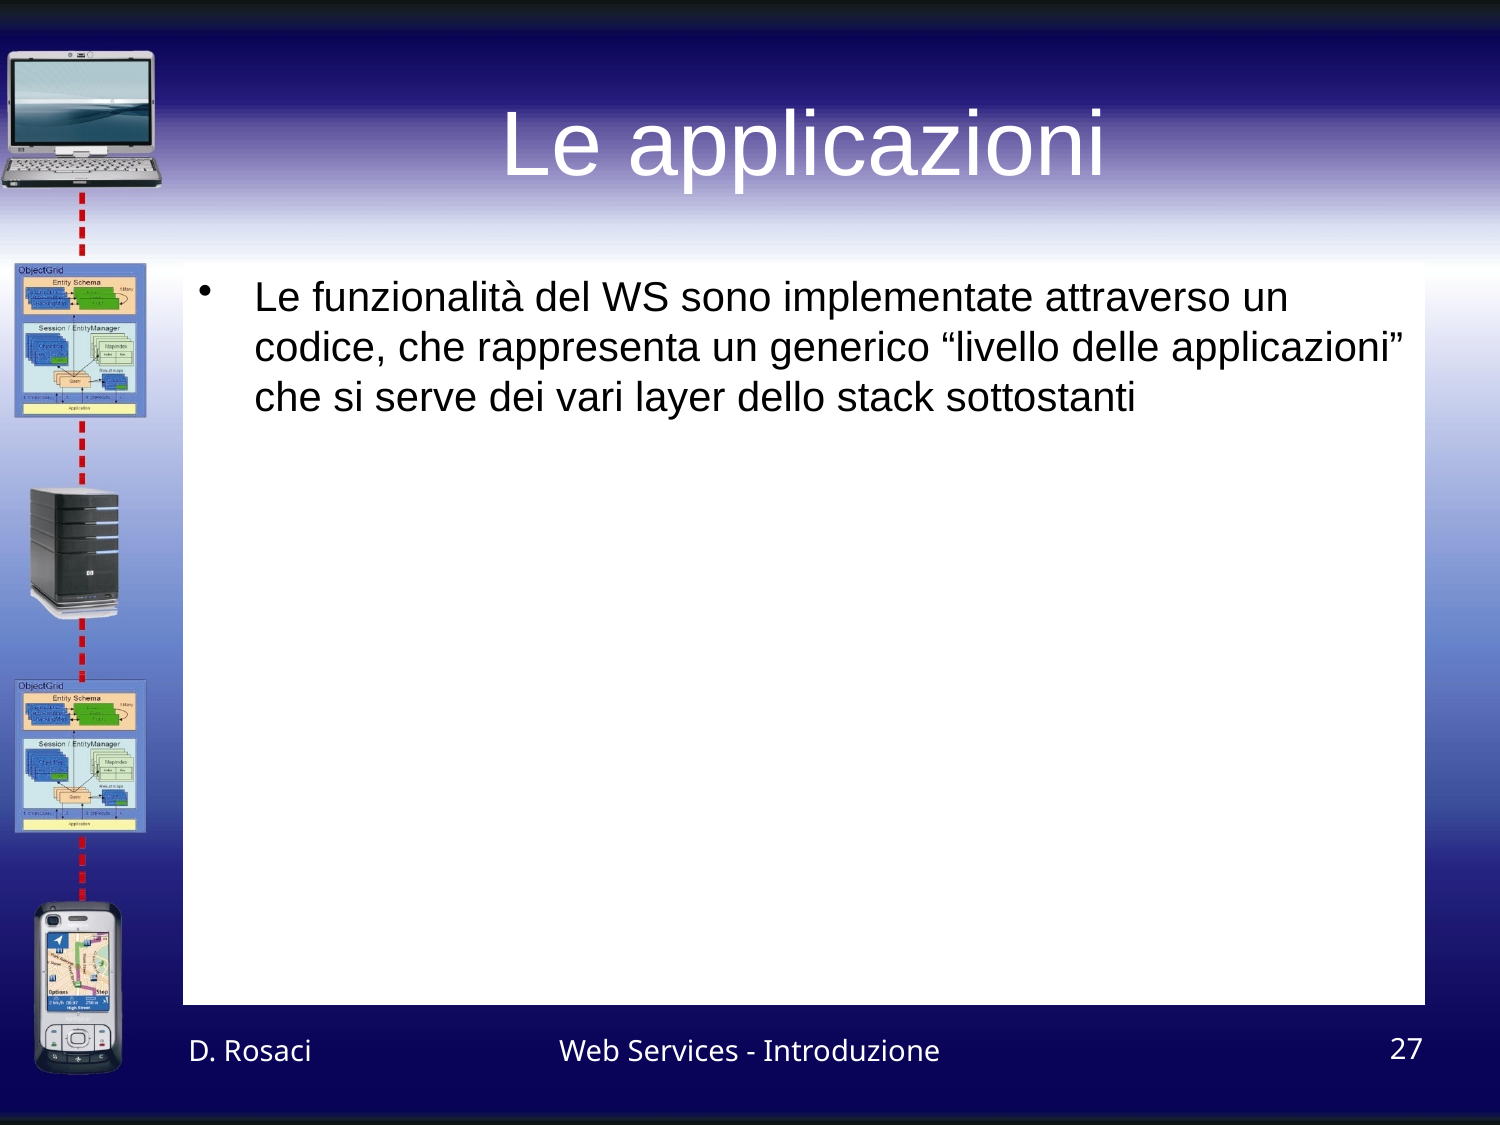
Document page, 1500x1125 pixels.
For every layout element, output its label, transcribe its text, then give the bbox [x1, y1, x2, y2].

list Le funzionalità del WS sono implementate attraverso un codice, che rappresenta un generico “livello delle applicazioni” che si serve dei vari layer dello stack sottostanti [182, 262, 1426, 1006]
title Le applicazioni [182, 44, 1426, 233]
slide_number D. Rosaci [74, 1024, 426, 1103]
footer Web Services - Introduzione [512, 1024, 988, 1103]
picture [0, 0, 1500, 1125]
